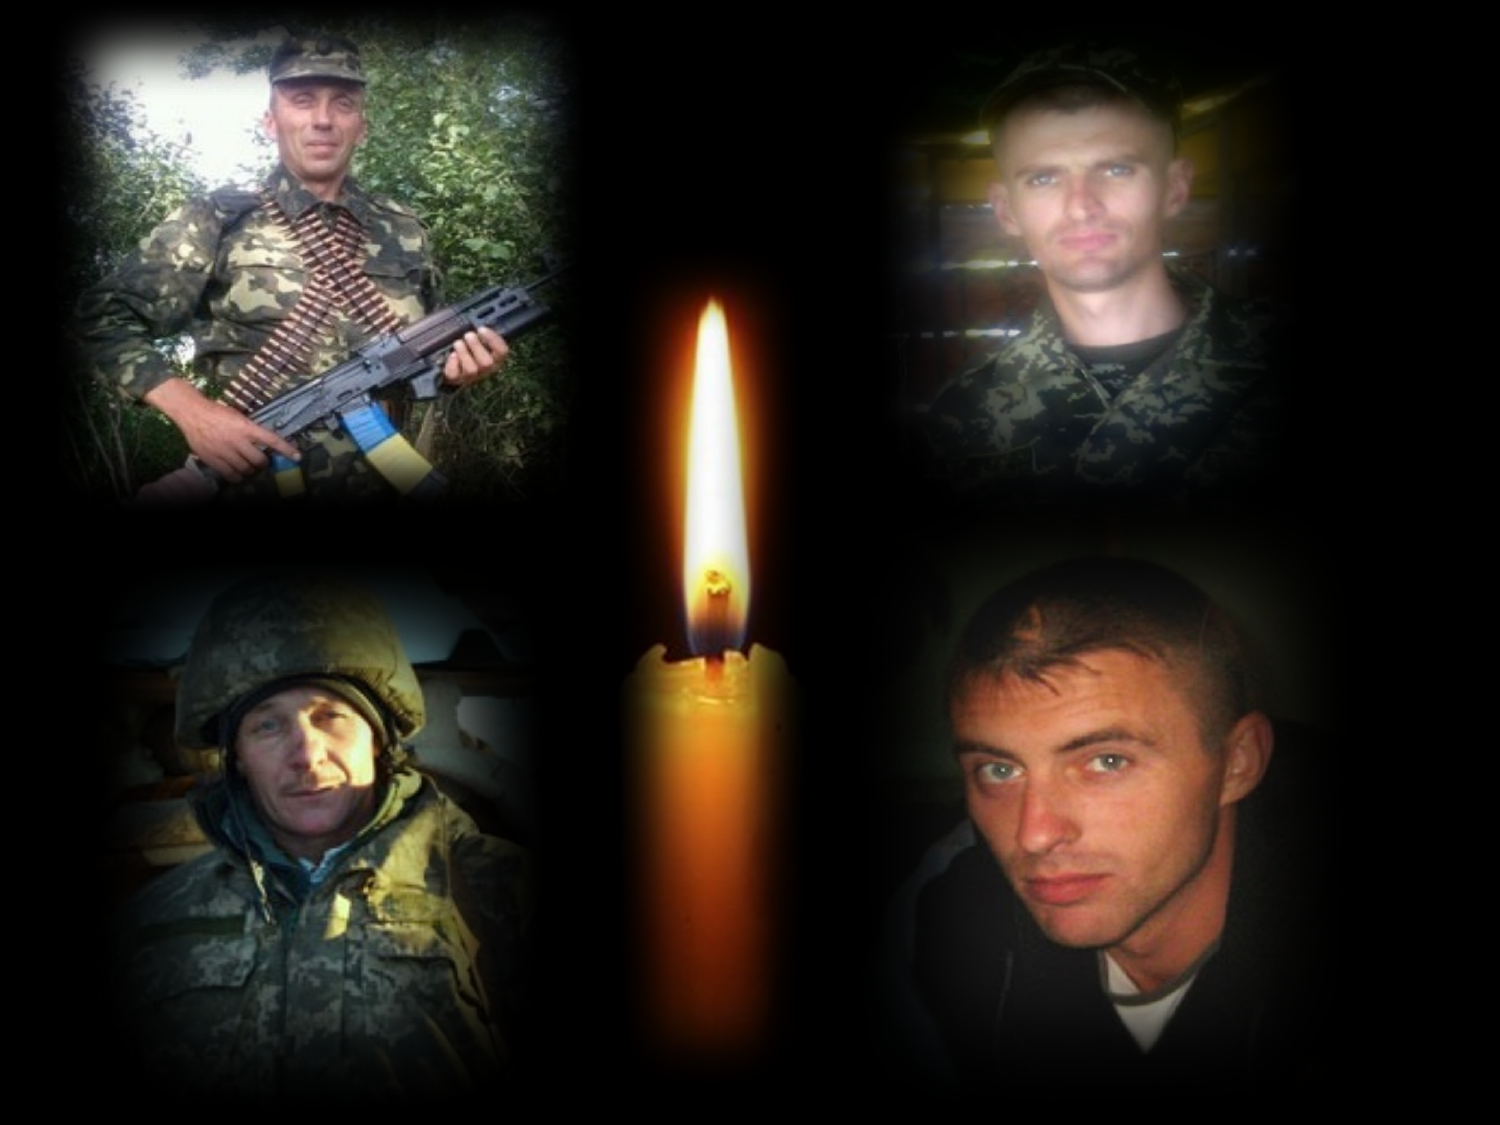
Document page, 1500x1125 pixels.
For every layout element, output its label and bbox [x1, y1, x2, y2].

picture [81, 550, 551, 1125]
picture [609, 234, 809, 1096]
picture [843, 0, 1360, 1125]
picture [46, 0, 589, 516]
